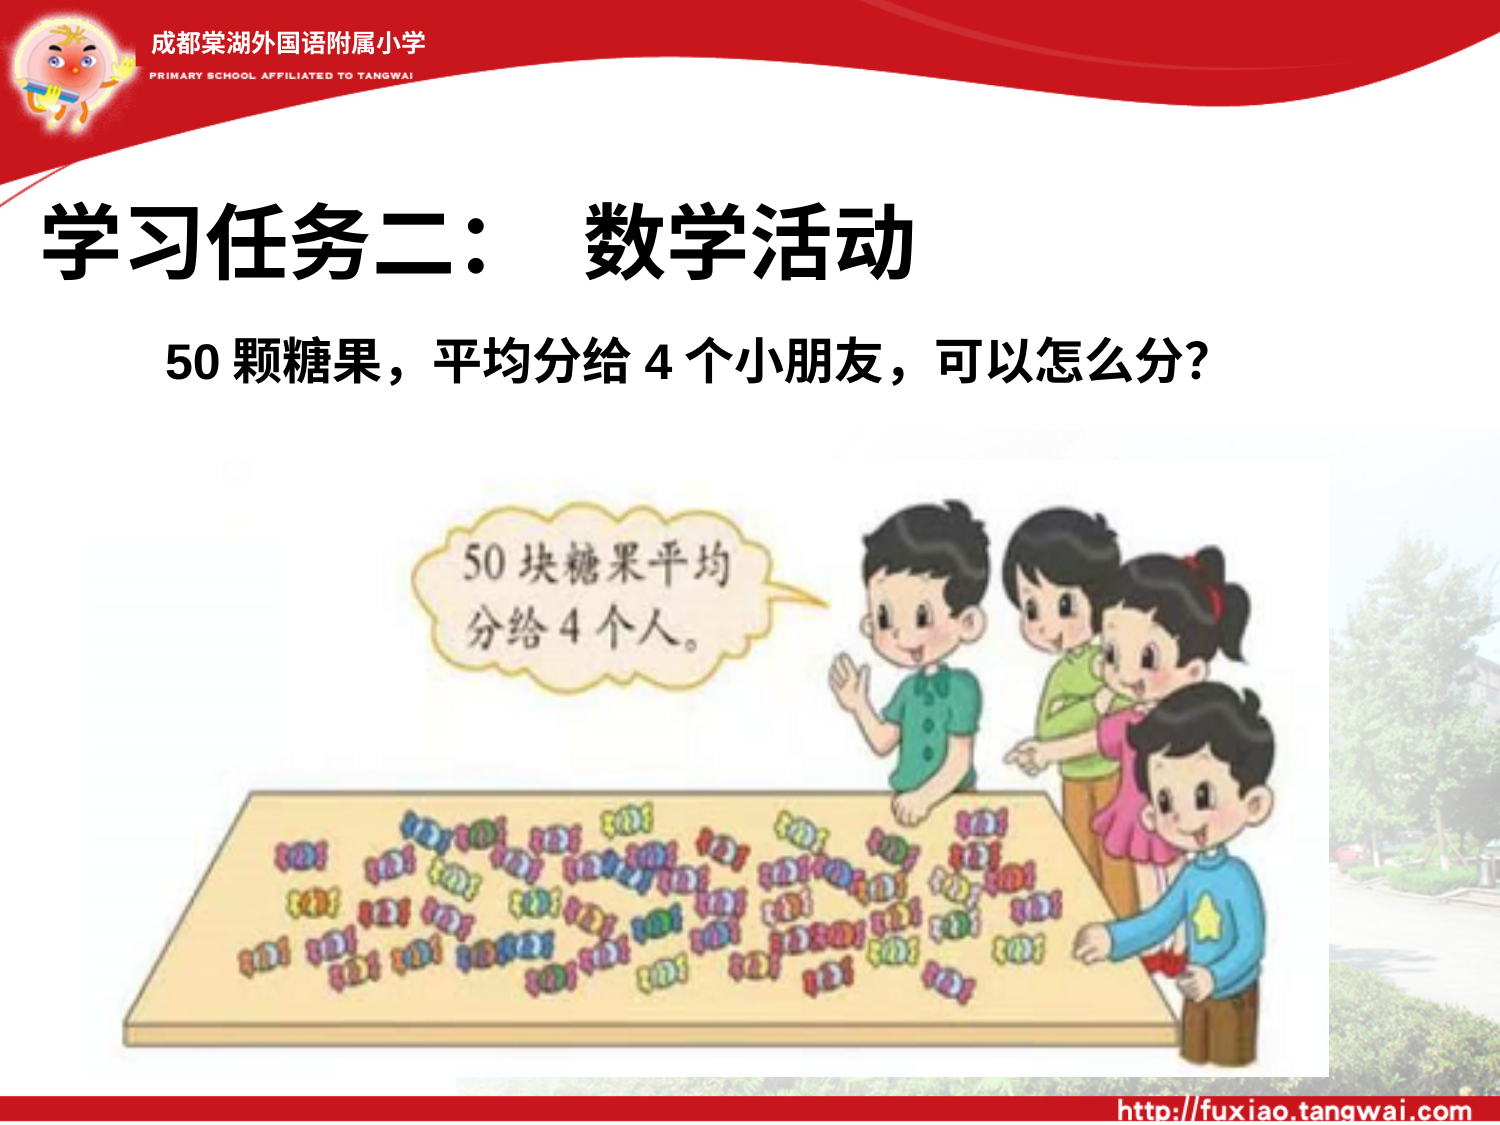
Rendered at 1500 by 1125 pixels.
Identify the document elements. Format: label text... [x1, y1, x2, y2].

text_box 成都棠湖外国语附属小学 [135, 18, 444, 67]
text_box 50颗糖果，平均分给4个小朋友，可以怎么分？ [150, 321, 1396, 397]
text_box 数学活动 [568, 182, 932, 298]
text_box 学习任务二： [24, 182, 554, 298]
picture [0, 0, 1500, 1125]
